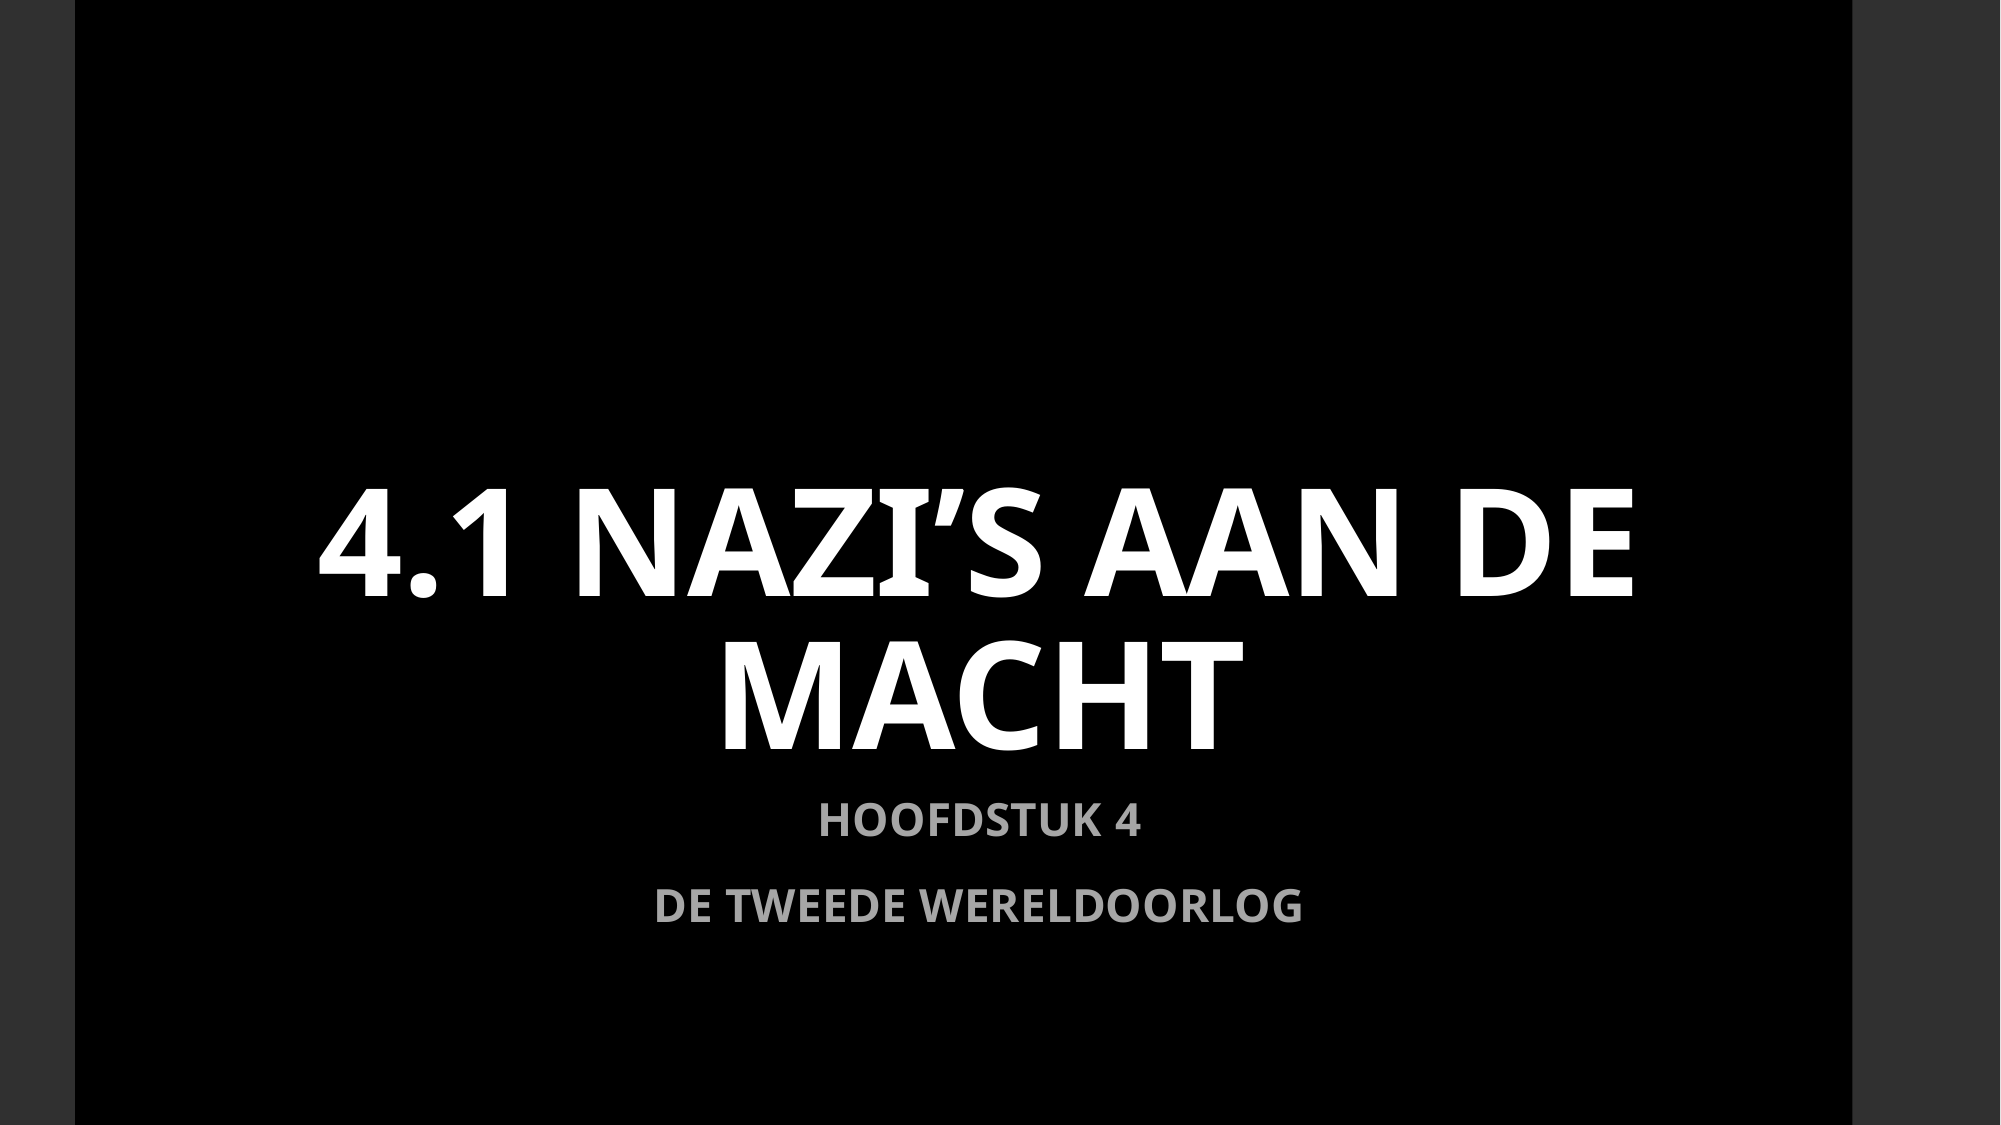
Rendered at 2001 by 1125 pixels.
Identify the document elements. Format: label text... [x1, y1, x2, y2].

subtitle HOOFDSTUK 4 DE TWEEDE WERELDOORLOG [206, 787, 1752, 1065]
title 4.1 NAZI’S AAN DE MACHT [206, 124, 1752, 787]
